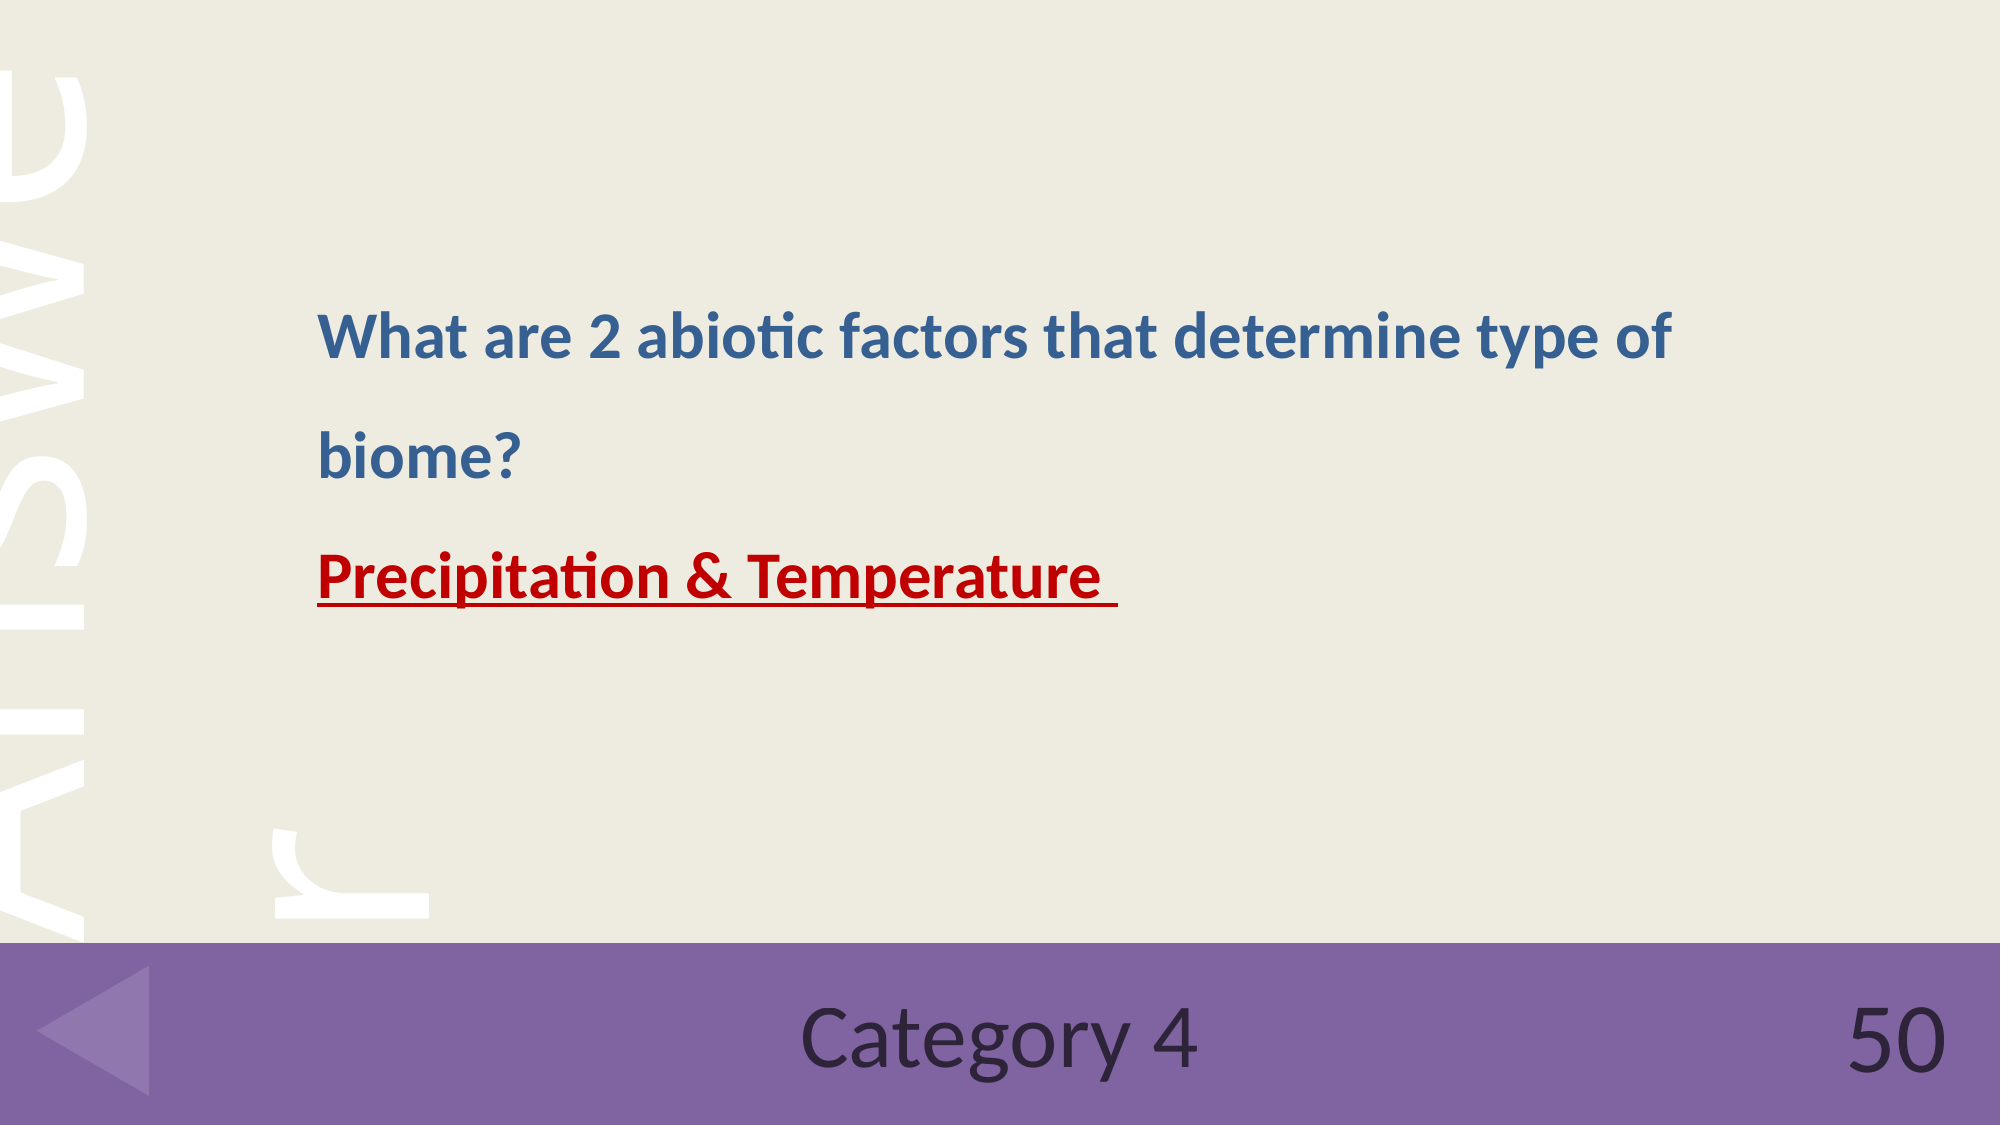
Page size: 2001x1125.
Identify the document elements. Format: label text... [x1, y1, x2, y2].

title Category 4 [99, 937, 1900, 1125]
list 50 [1900, 967, 1963, 1097]
list What are 2 abiotic factors that determine type of biome? Precipitation & Temperature [302, 142, 1858, 843]
